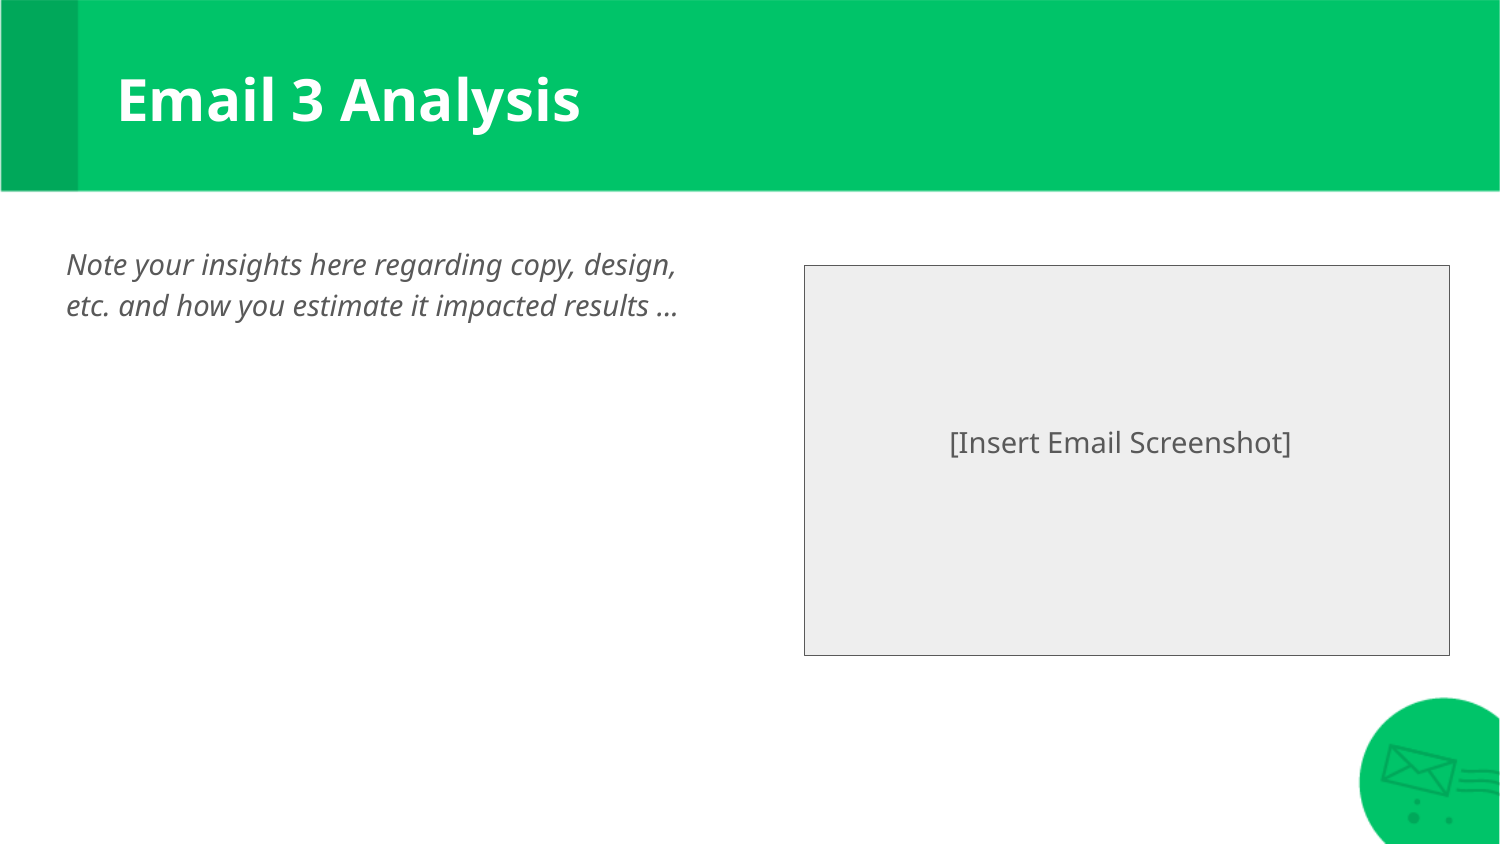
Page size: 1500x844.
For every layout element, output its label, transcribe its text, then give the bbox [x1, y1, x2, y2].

list Note your insights here regarding copy, design, etc. and how you estimate it impacted results ... [51, 226, 708, 787]
picture [0, 0, 1500, 844]
title Email 3 Analysis [101, 48, 1499, 142]
list [Insert Email Screenshot] [792, 189, 1449, 750]
